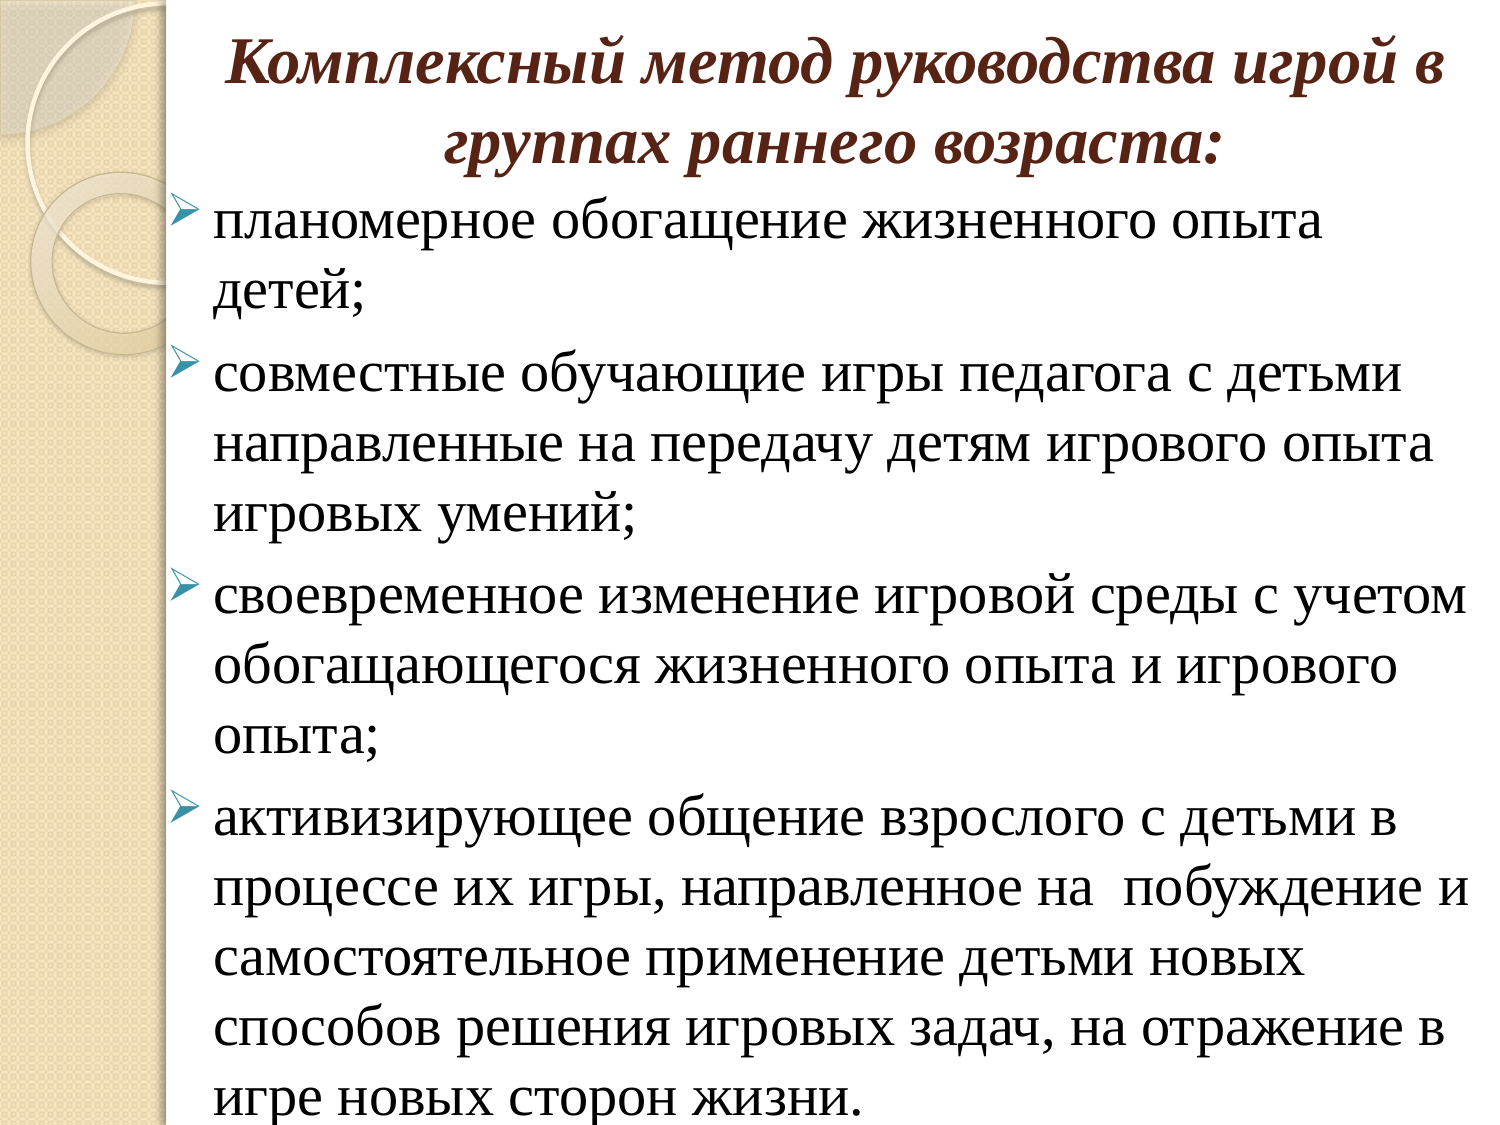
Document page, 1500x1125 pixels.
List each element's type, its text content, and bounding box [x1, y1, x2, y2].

list планомерное обогащение жизненного опыта детей; совместные обучающие игры педагога с детьми направленные на передачу детям игрового опыта игровых умений; своевременное изменение игровой среды с учетом обогащающегося жизненного опыта и игрового опыта; активизирующее общение взрослого с детьми в процессе их игры, направленное на побуждение и самостоятельное применение детьми новых способов решения игровых задач, на отражение в игре новых сторон жизни. [137, 172, 1500, 1125]
title Комплексный метод руководства игрой в группах раннего возраста: [171, 0, 1500, 172]
